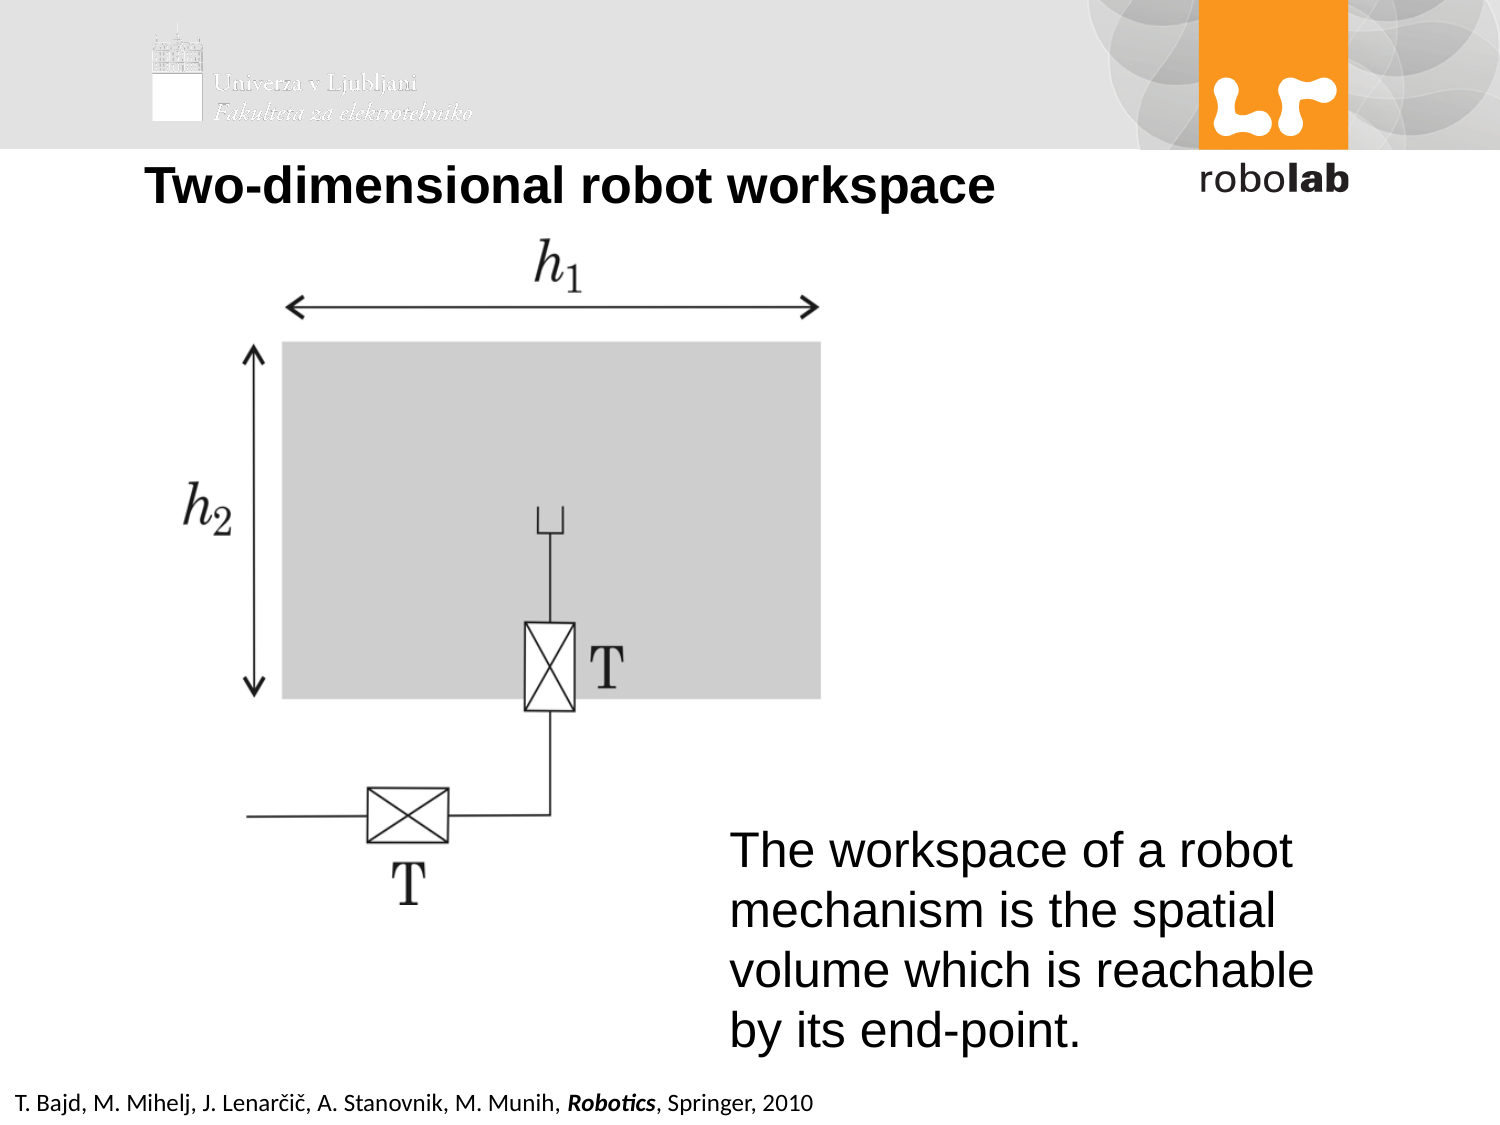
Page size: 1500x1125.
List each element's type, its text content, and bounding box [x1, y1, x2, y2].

picture [998, 0, 1500, 196]
text_box The workspace of a robot mechanism is the spatial volume which is reachable by its end-point. [714, 810, 1365, 1066]
picture [152, 23, 472, 94]
title Two-dimensional robot workspace [129, 94, 1311, 272]
picture [159, 196, 883, 906]
